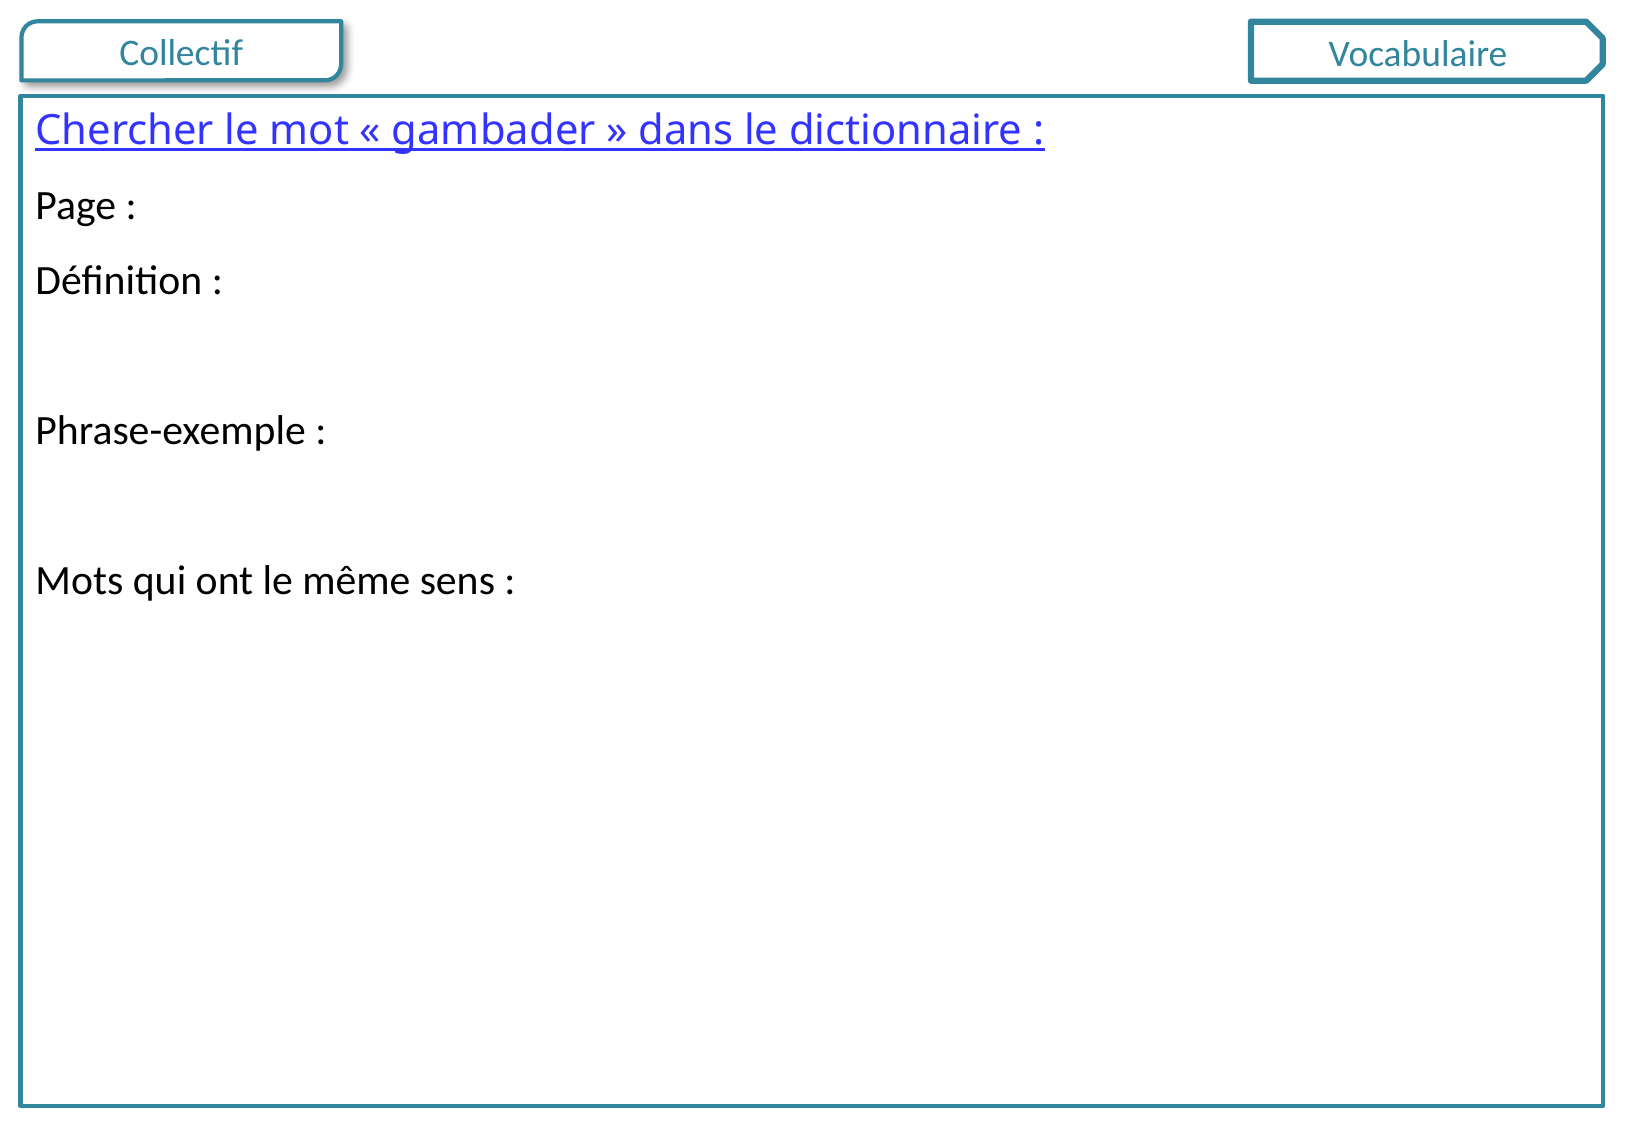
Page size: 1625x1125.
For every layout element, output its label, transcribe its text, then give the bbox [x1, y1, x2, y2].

list Chercher le mot « gambader » dans le dictionnaire : Page : Définition : Phrase-exemple : Mots qui ont le même sens : [18, 94, 1605, 1108]
list Vocabulaire [1251, 21, 1585, 81]
